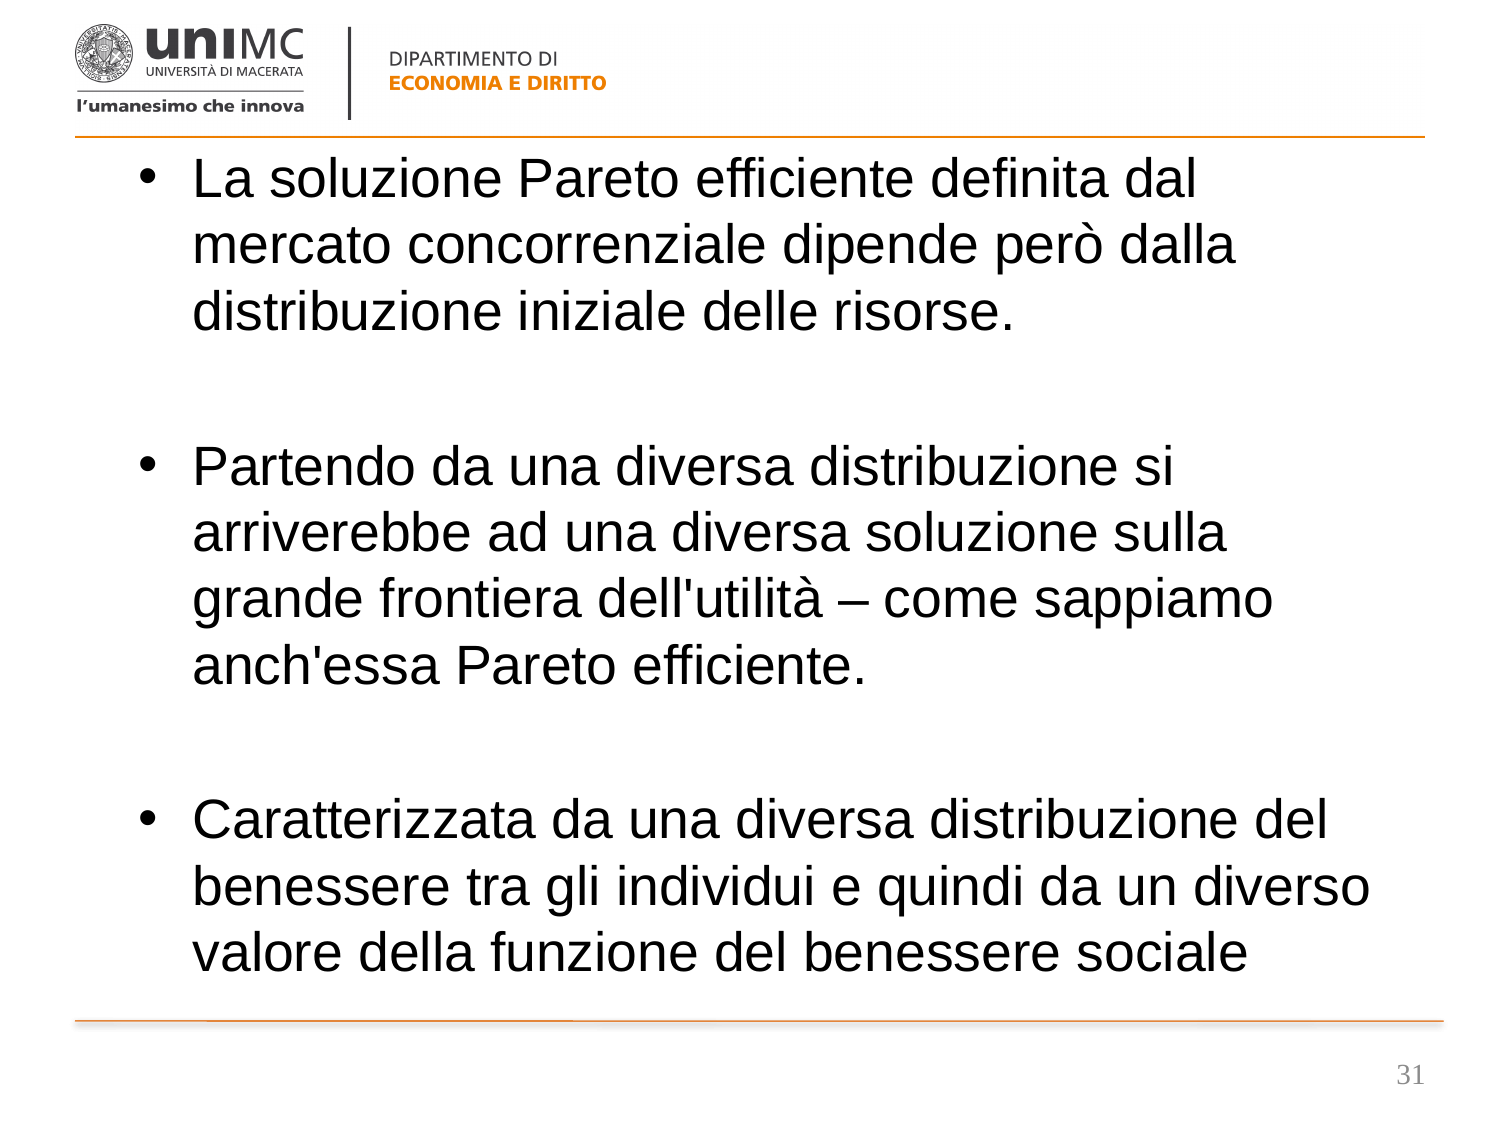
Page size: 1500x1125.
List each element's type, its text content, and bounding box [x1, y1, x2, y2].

slide_number 31 [1091, 1042, 1442, 1103]
list La soluzione Pareto efficiente definita dal mercato concorrenziale dipende però dalla distribuzione iniziale delle risorse. Partendo da una diversa distribuzione si arriverebbe ad una diversa soluzione sulla grande frontiera dell'utilità – come sappiamo anch'essa Pareto efficiente. Caratterizzata da una diversa distribuzione del benessere tra gli individui e quindi da un diverso valore della funzione del benessere sociale [123, 134, 1399, 1057]
picture [75, 24, 1425, 138]
